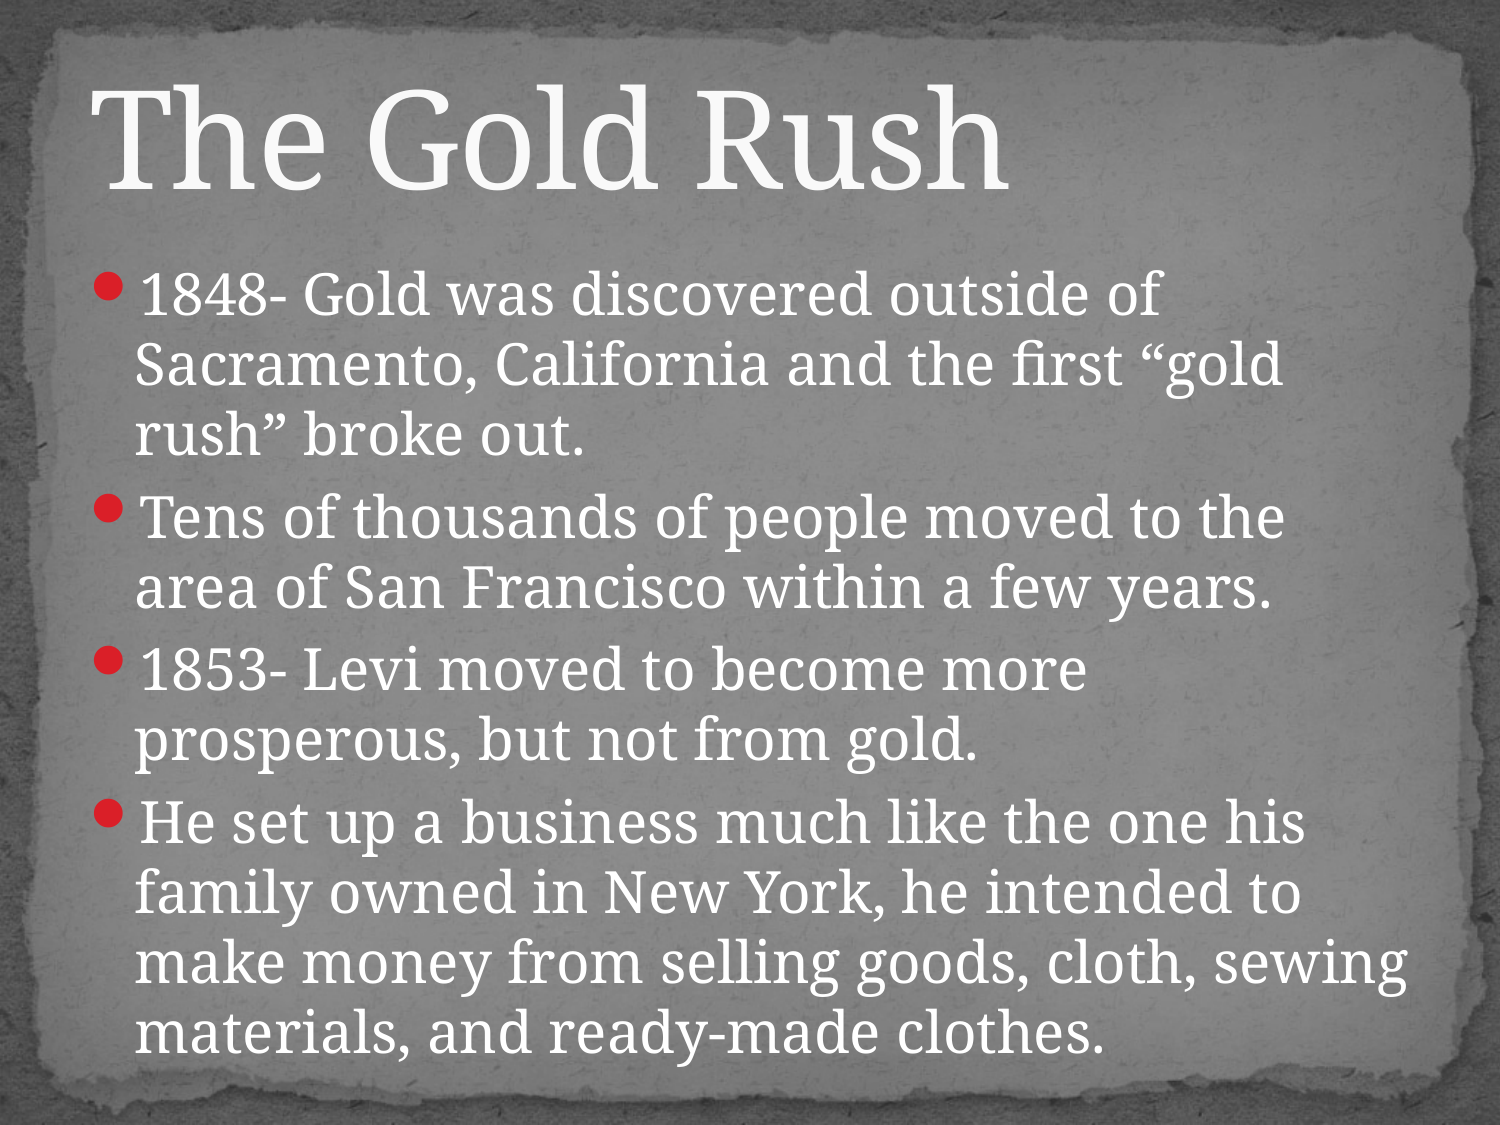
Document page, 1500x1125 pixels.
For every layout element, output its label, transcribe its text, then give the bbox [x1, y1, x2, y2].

list 1848- Gold was discovered outside of Sacramento, California and the first “gold rush” broke out. Tens of thousands of people moved to the area of San Francisco within a few years. 1853- Levi moved to become more prosperous, but not from gold. He set up a business much like the one his family owned in New York, he intended to make money from selling goods, cloth, sewing materials, and ready-made clothes. [75, 249, 1425, 1000]
title The Gold Rush [74, 24, 1425, 225]
